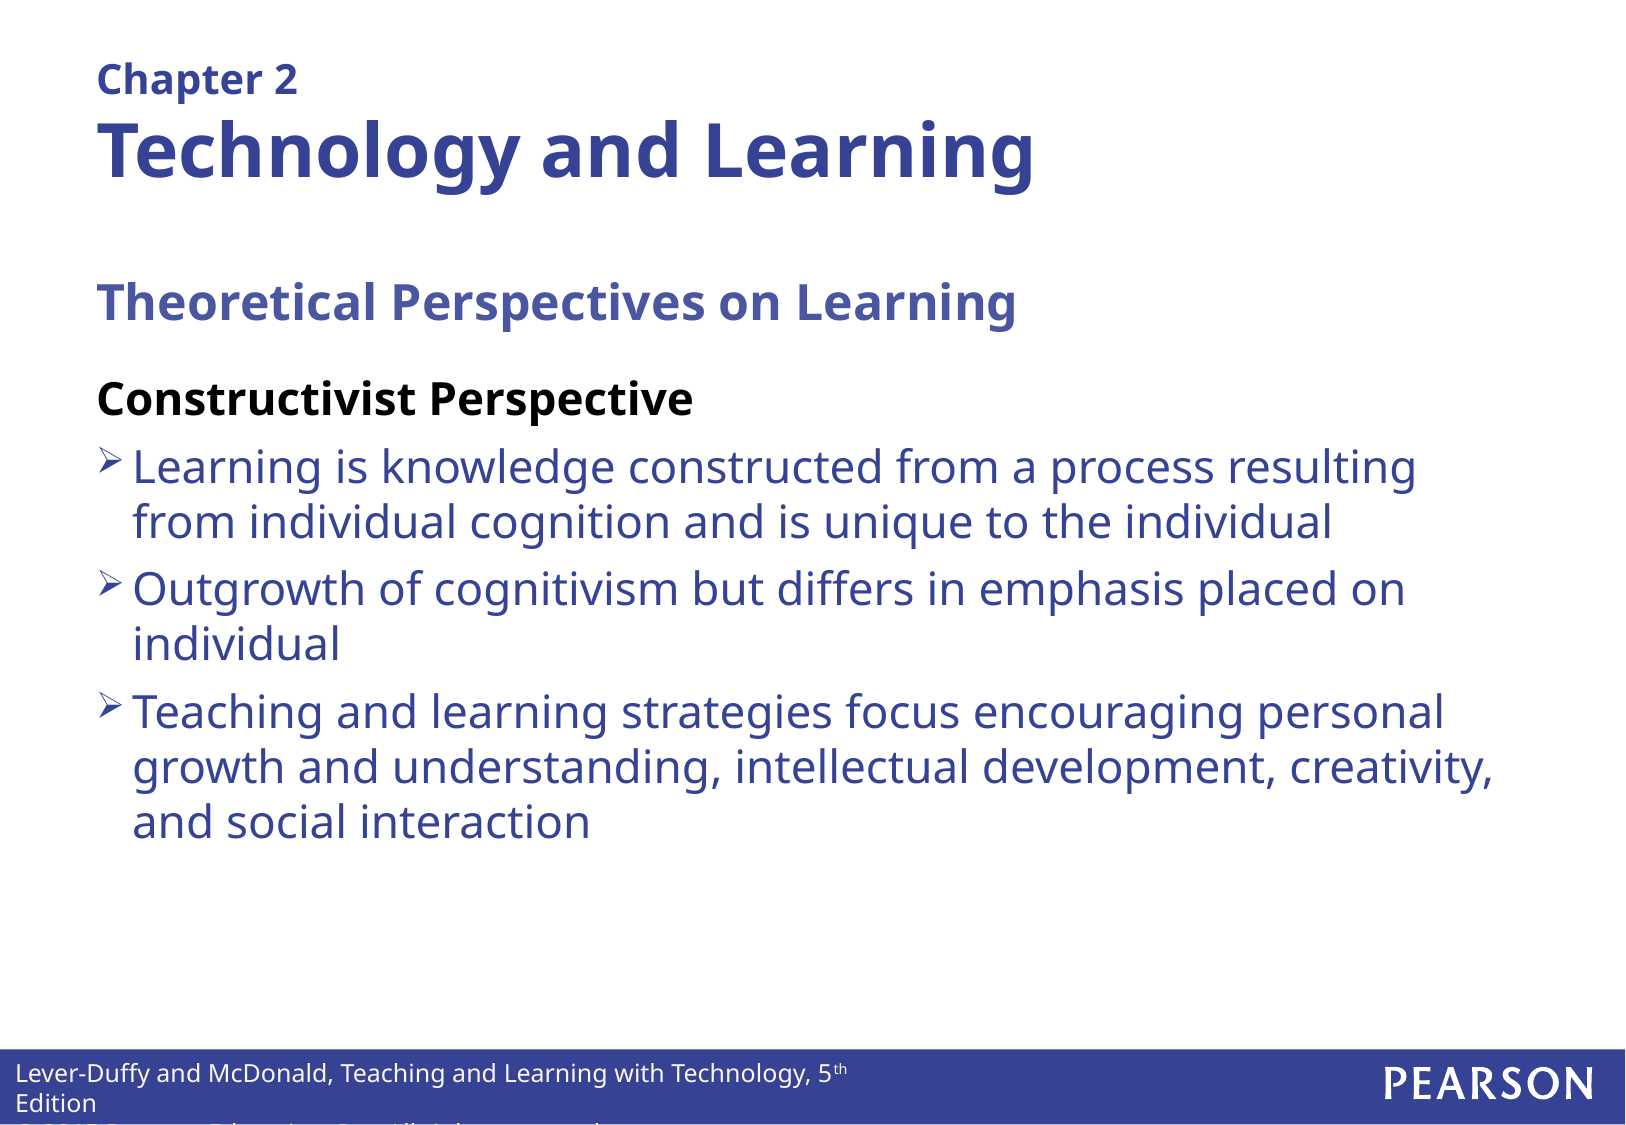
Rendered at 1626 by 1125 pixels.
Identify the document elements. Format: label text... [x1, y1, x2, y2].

title Chapter 2 Technology and Learning [81, 45, 1544, 233]
list Theoretical Perspectives on Learning Constructivist Perspective Learning is knowledge constructed from a process resulting from individual cognition and is unique to the individual Outgrowth of cognitivism but differs in emphasis placed on individual Teaching and learning strategies focus encouraging personal growth and understanding, intellectual development, creativity, and social interaction [81, 262, 1544, 1005]
